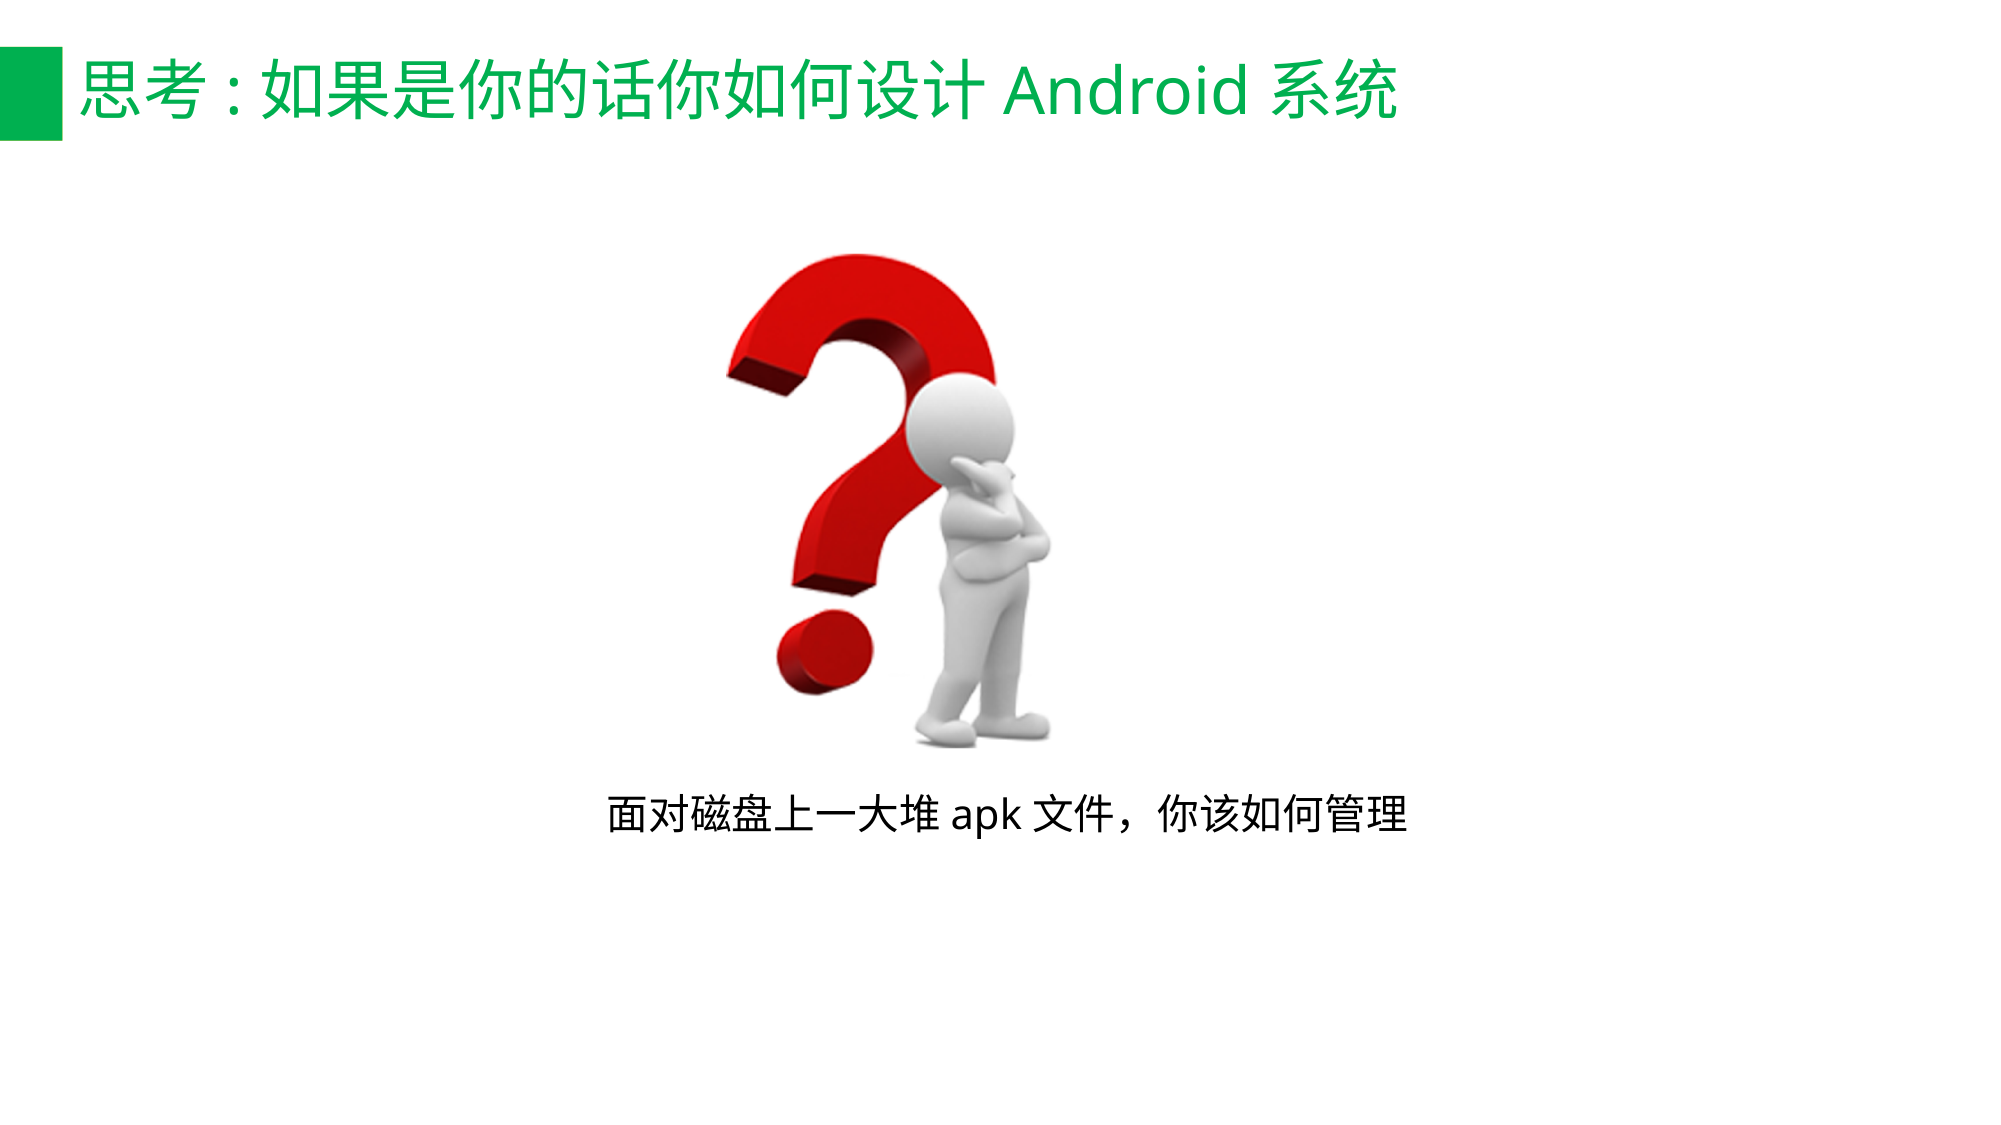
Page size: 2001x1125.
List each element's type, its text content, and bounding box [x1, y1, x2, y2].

text_box 面对磁盘上一大堆apk文件，你该如何管理 [591, 768, 2000, 864]
title 思考:如果是你的话你如何设计Android系统 [62, 45, 1938, 141]
picture [481, 243, 1302, 761]
text_box 课程小结 [137, 34, 2000, 131]
